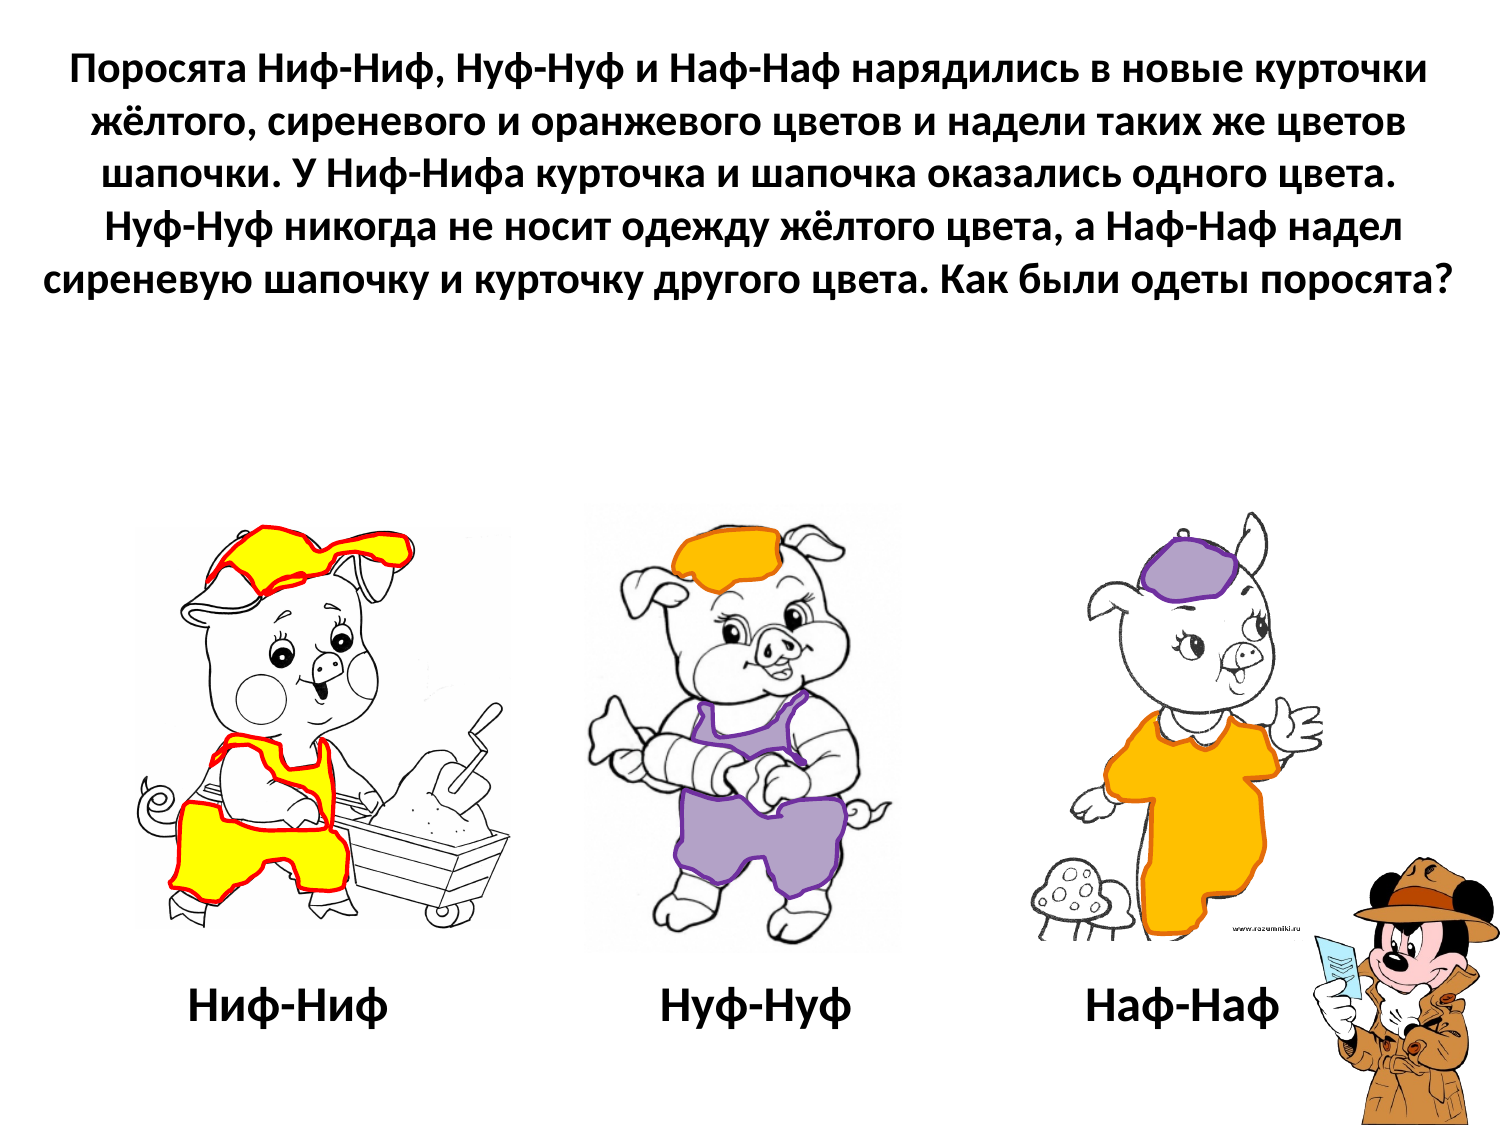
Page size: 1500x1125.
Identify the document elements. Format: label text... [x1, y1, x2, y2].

text_box Ниф-Ниф [172, 964, 404, 1039]
text_box Наф-Наф [1070, 964, 1307, 1039]
text_box Поросята Ниф-Ниф, Нуф-Нуф и Наф-Наф нарядились в новые курточки жёлтого, сиреневого и оранжевого цветов и надели таких же цветов шапочки. У Ниф-Нифа курточка и шапочка оказались одного цвета. Нуф-Нуф никогда не носит одежду жёлтого цвета, а Наф-Наф надел сиреневую шапочку и курточку другого цвета. Как были одеты поросята? [0, 30, 1500, 372]
text_box Нуф-Нуф [645, 964, 867, 1039]
picture [1021, 503, 1500, 1125]
picture [584, 503, 902, 953]
picture [135, 526, 512, 929]
